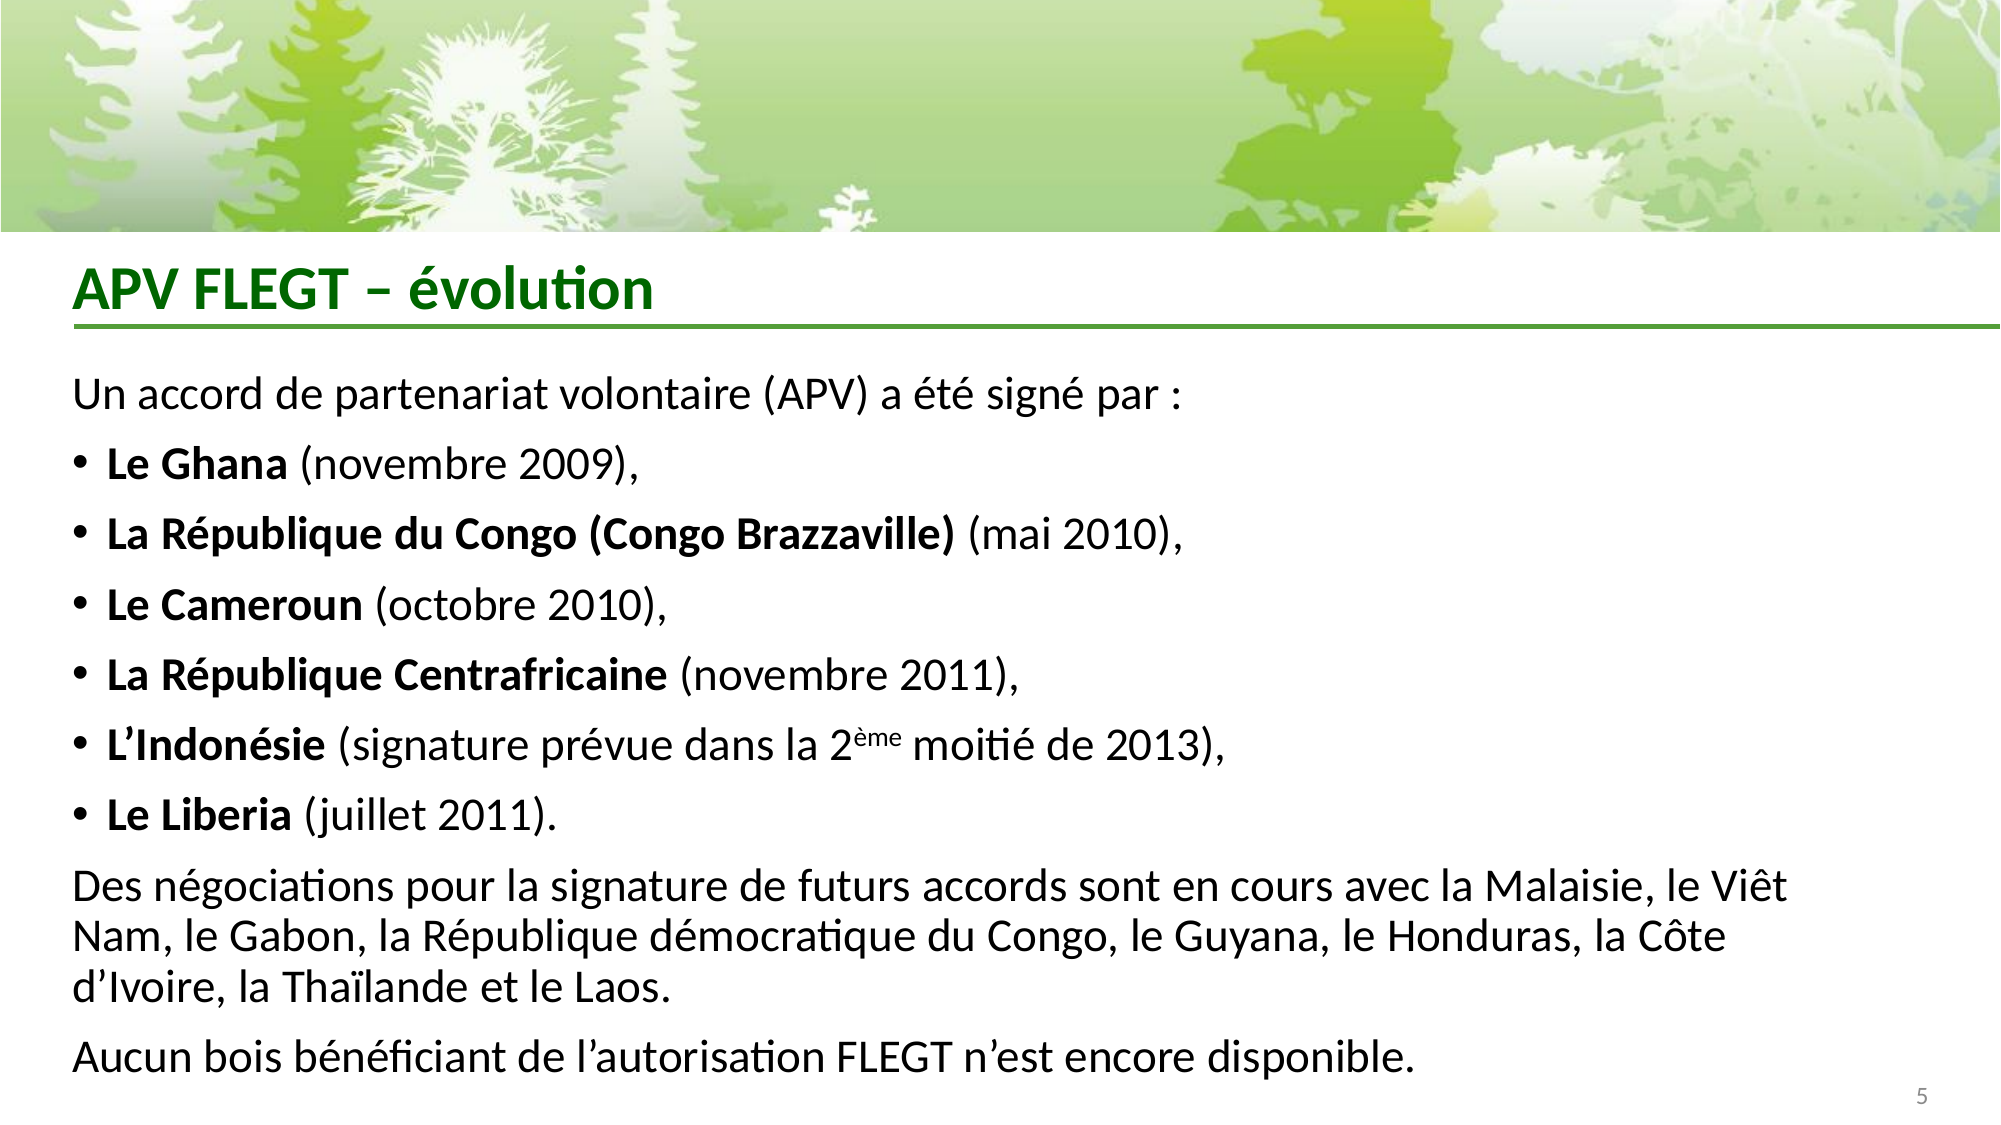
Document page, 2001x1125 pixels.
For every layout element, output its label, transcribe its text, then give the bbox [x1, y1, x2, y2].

title APV FLEGT – évolution [57, 195, 1408, 361]
picture [0, 0, 2000, 232]
list Un accord de partenariat volontaire (APV) a été signé par : Le Ghana (novembre 2009), La République du Congo (Congo Brazzaville) (mai 2010), Le Cameroun (octobre 2010), La République Centrafricaine (novembre 2011), L’Indonésie (signature prévue dans la 2ème moitié de 2013), Le Liberia (juillet 2011). Des négociations pour la signature de futurs accords sont en cours avec la Malaisie, le Viêt Nam, le Gabon, la République démocratique du Congo, le Guyana, le Honduras, la Côte d’Ivoire, la Thaïlande et le Laos. Aucun bois bénéficiant de l’autorisation FLEGT n’est encore disponible. [57, 361, 1849, 1095]
slide_number 5 [1493, 1065, 1944, 1125]
